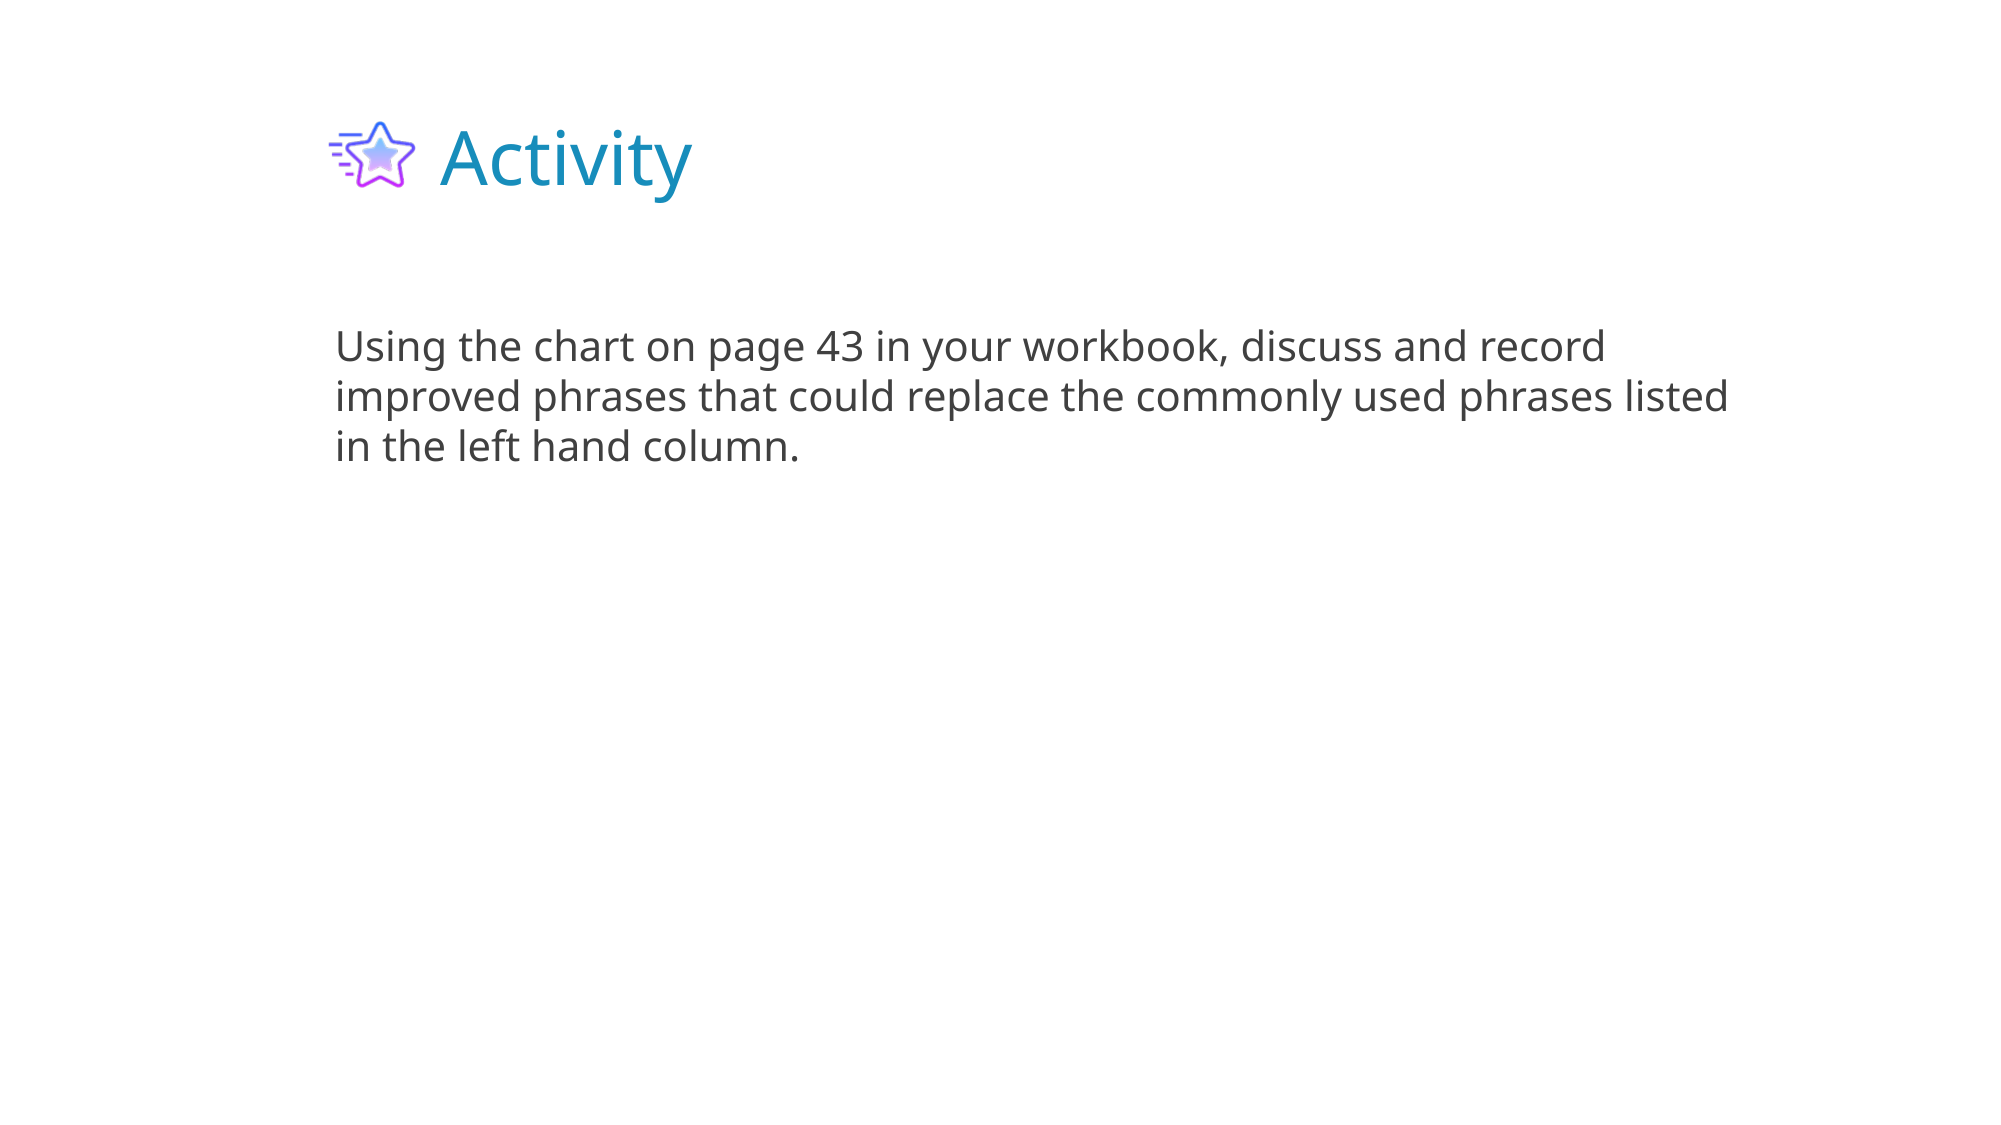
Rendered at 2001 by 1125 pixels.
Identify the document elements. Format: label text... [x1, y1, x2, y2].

title Activity [425, 102, 1888, 313]
picture [319, 102, 425, 207]
list Using the chart on page 43 in your workbook, discuss and record improved phrases that could replace the commonly used phrases listed in the left hand column. [319, 312, 1783, 1036]
